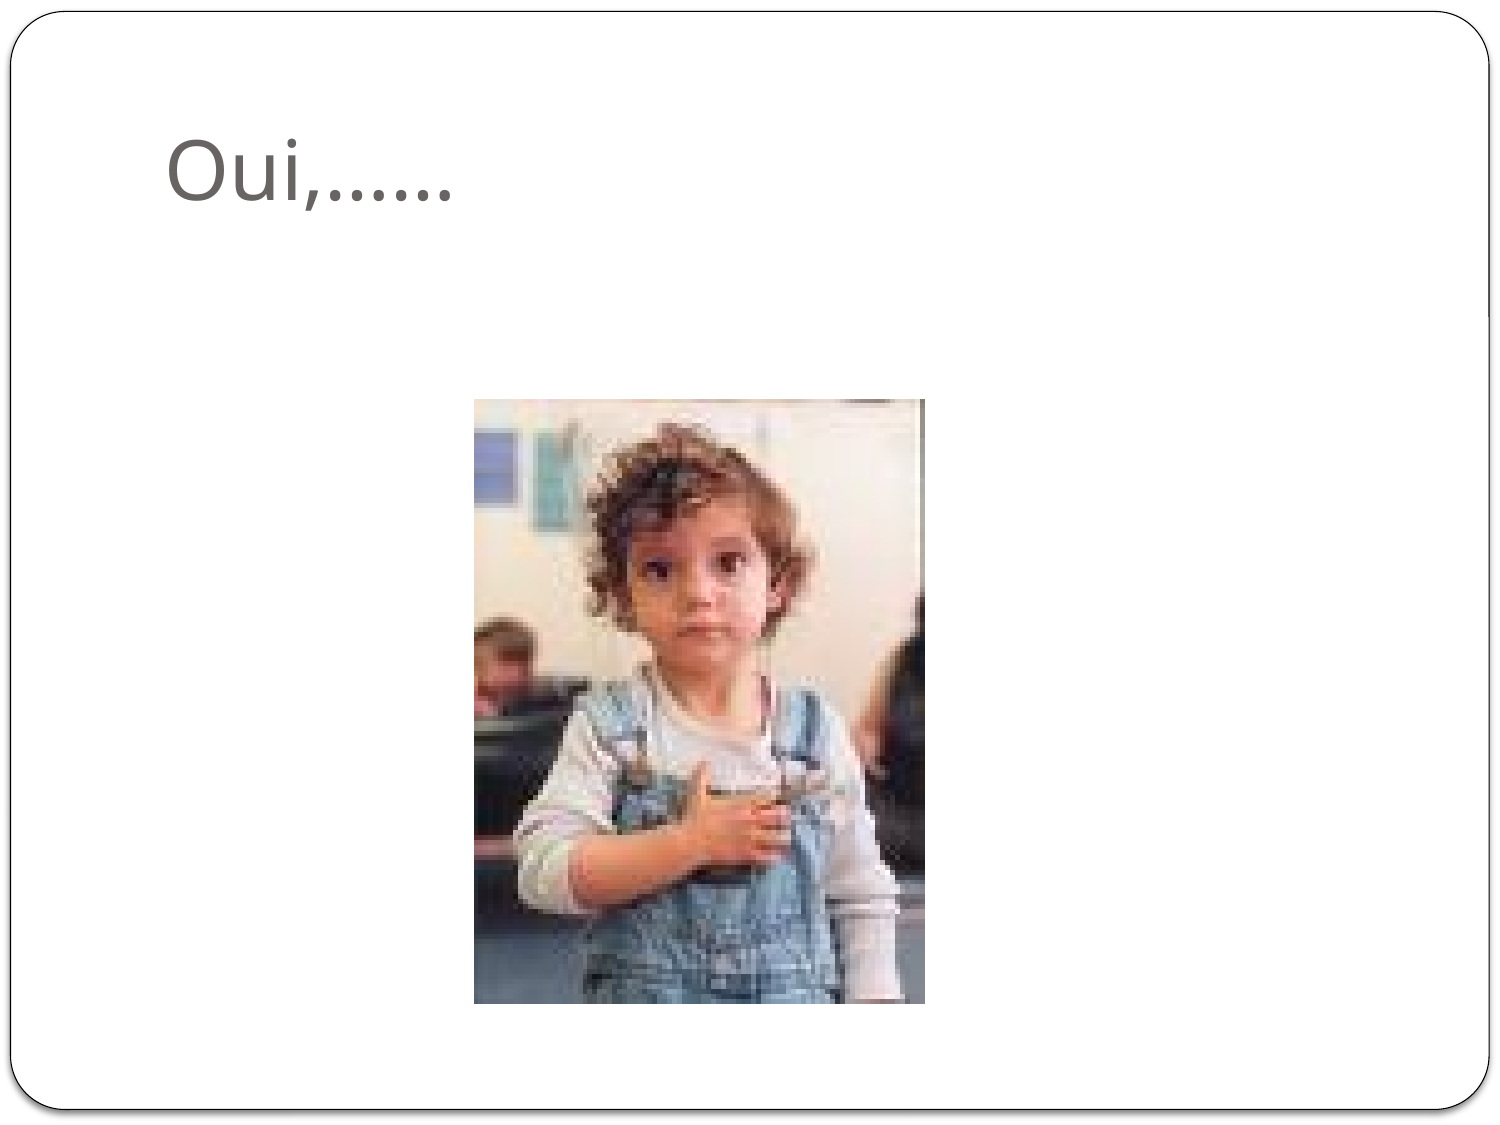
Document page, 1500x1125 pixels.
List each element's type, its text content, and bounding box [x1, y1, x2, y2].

title Oui,…… [150, 45, 1425, 233]
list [474, 399, 926, 1004]
